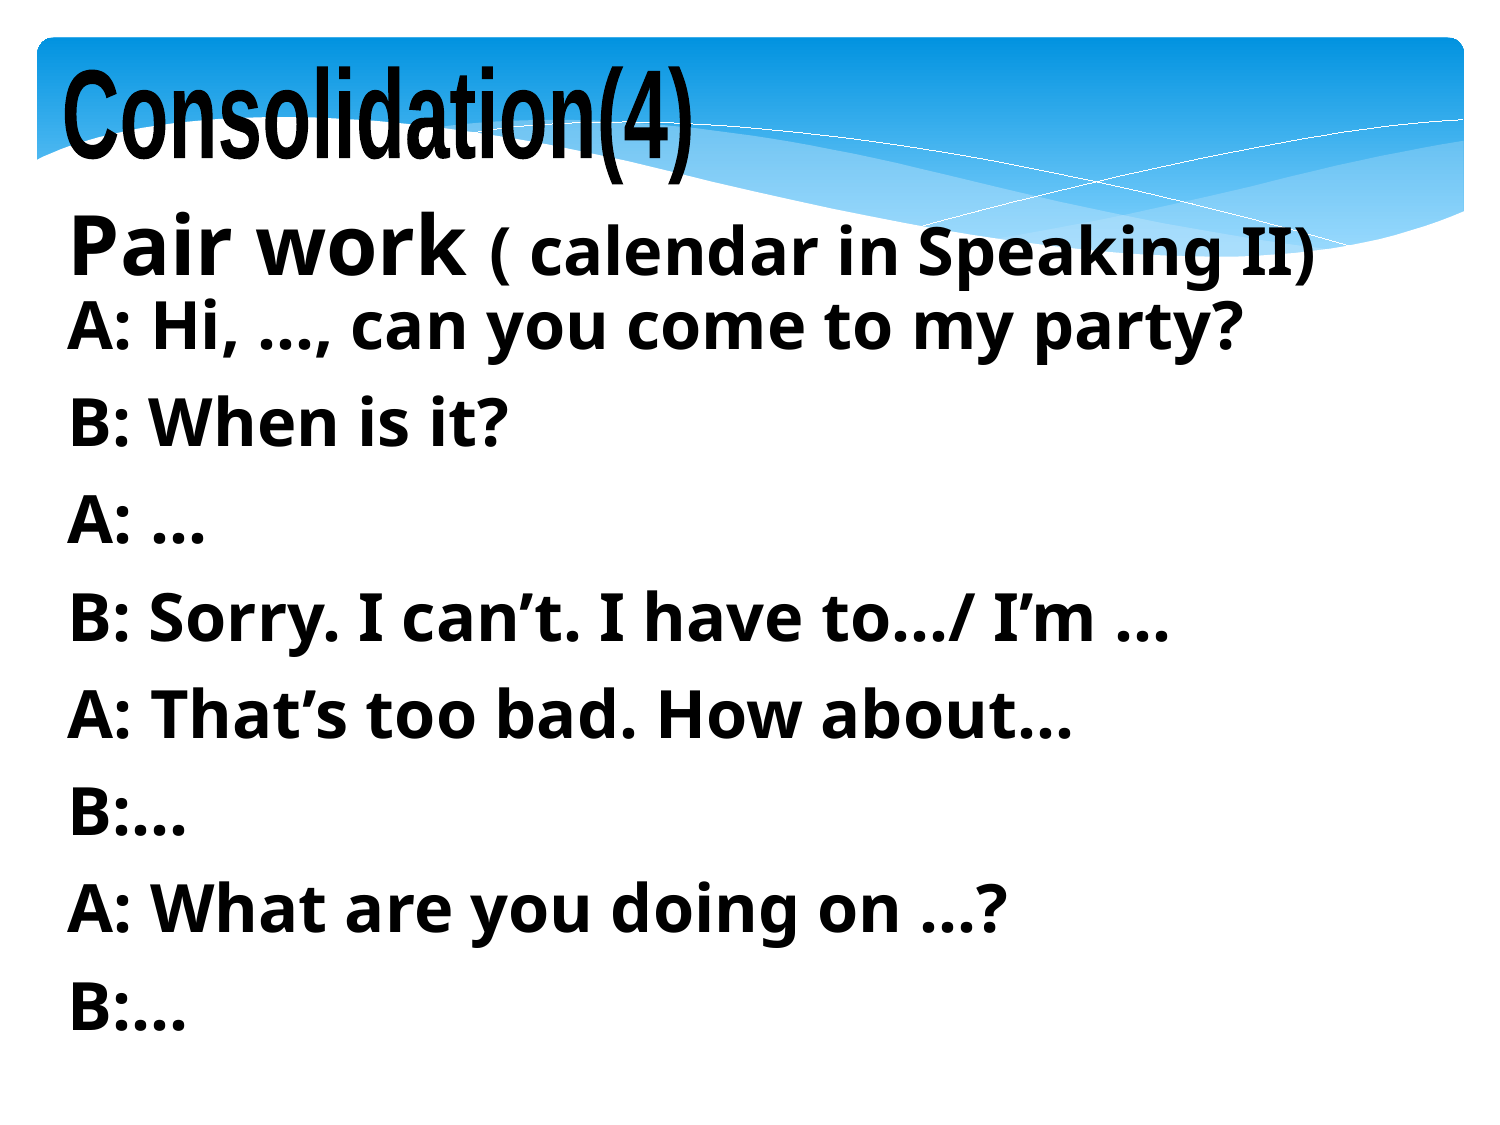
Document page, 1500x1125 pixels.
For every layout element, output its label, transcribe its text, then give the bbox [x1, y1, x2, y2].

text_box A: Hi, …, can you come to my party? B: When is it? A: … B: Sorry. I can’t. I have to…/ I’m … A: That’s too bad. How about… B:… A: What are you doing on …? B:… [53, 290, 1500, 1125]
text_box Pair work ( calendar in Speaking II) [53, 184, 1388, 290]
